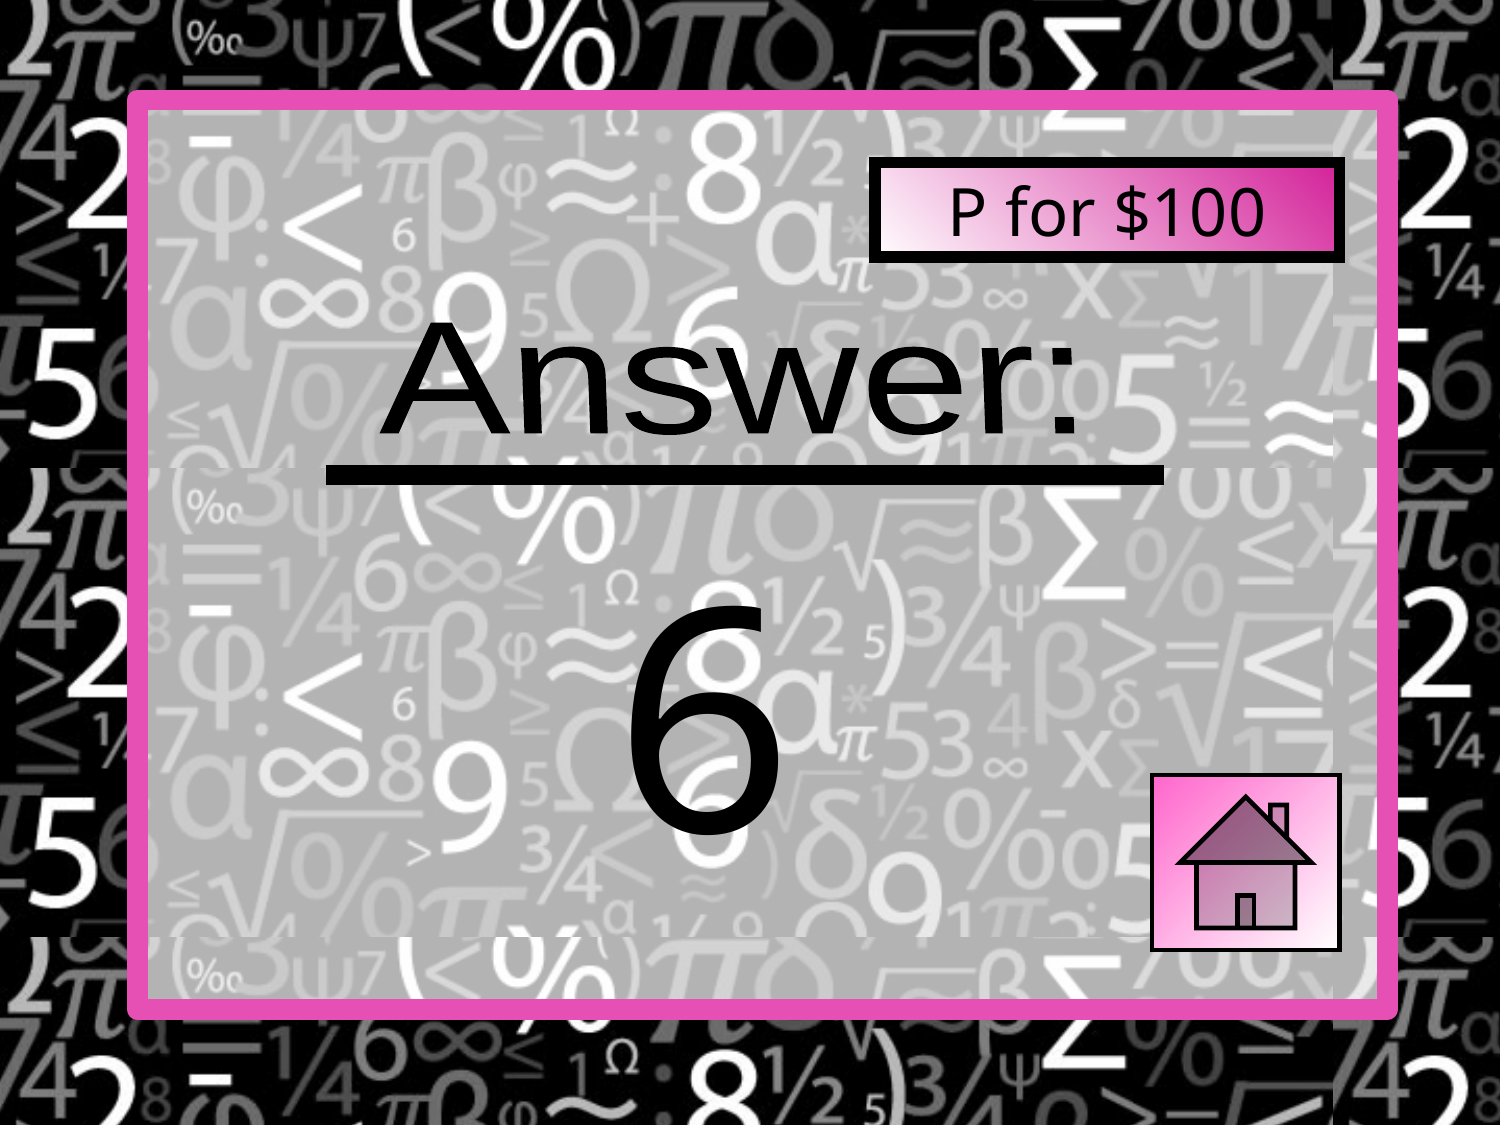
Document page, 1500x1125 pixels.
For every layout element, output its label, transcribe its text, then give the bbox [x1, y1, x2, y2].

picture [0, 0, 1500, 1125]
text_box 6 [600, 512, 850, 903]
text_box [135, 98, 1390, 1012]
text_box P for $100 [874, 162, 1340, 258]
text_box [1152, 774, 1340, 950]
